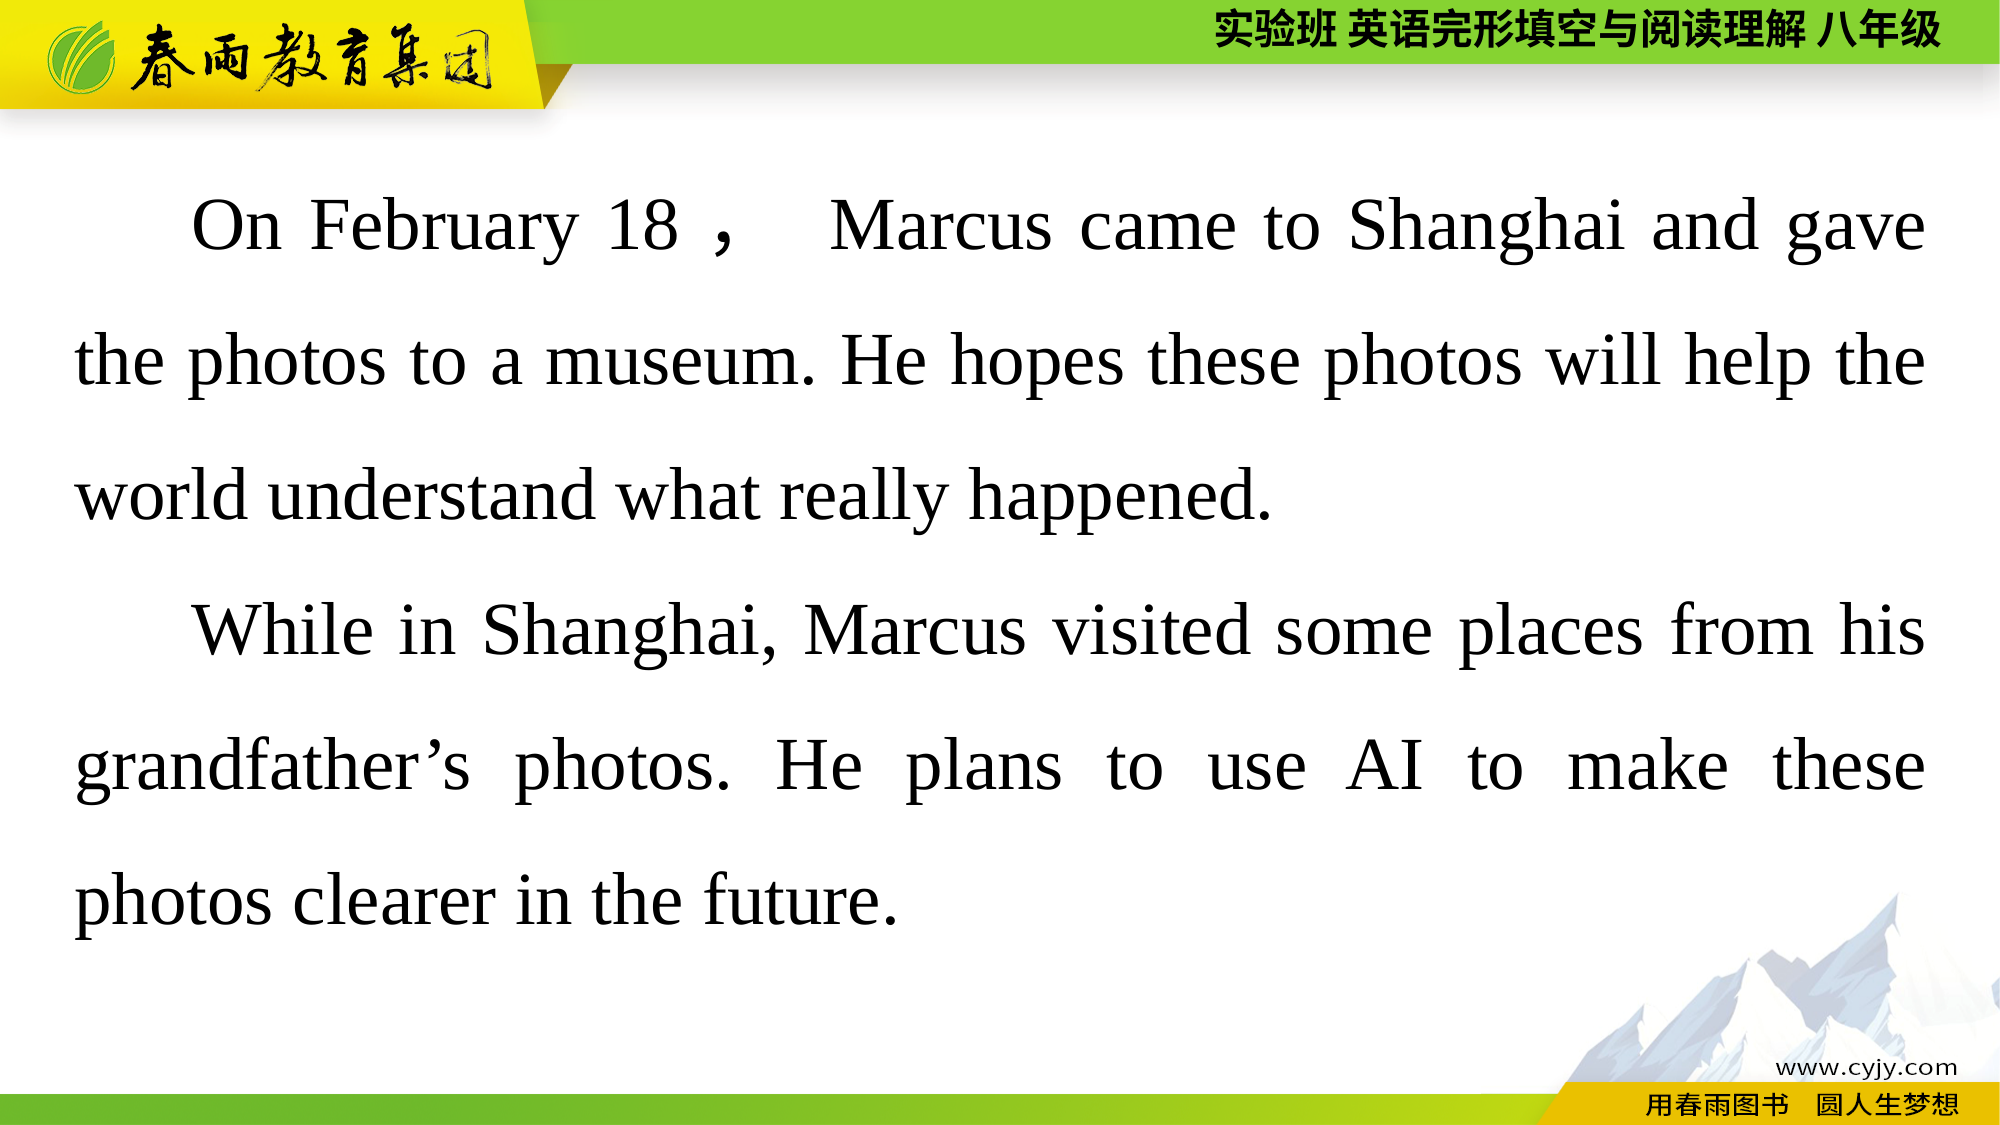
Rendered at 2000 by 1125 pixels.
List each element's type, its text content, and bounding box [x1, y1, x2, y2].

picture [0, 0, 2000, 1125]
list On February 18， Marcus came to Shanghai and gave the photos to a museum. He hopes these photos will help the world understand what really happened. While in Shanghai, Marcus visited some places from his grandfather’s photos. He plans to use AI to make these photos clearer in the future. [59, 122, 1944, 940]
